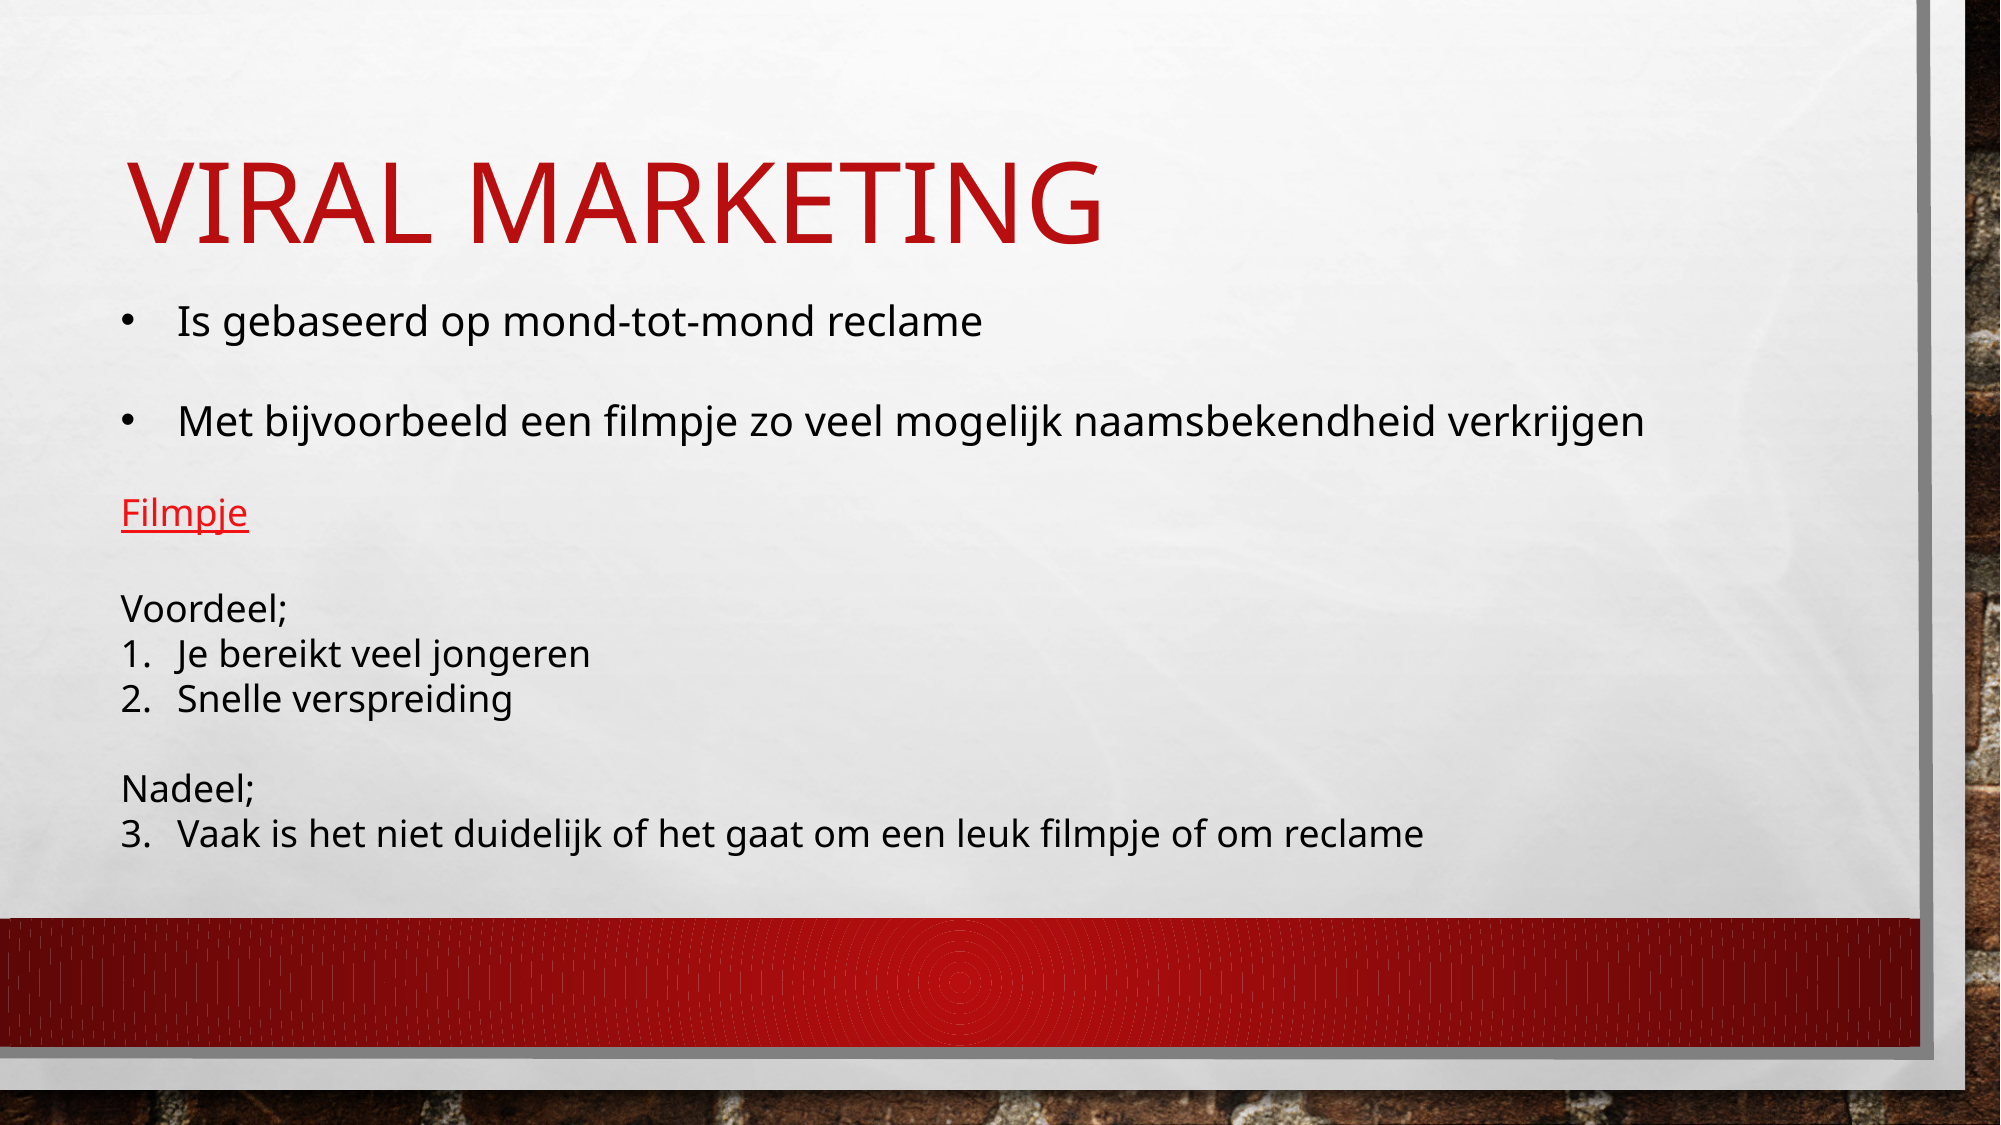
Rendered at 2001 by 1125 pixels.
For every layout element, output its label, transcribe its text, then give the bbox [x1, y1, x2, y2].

text_box Is gebaseerd op mond-tot-mond reclame Met bijvoorbeeld een filmpje zo veel mogelijk naamsbekendheid verkrijgen Filmpje Voordeel; Je bereikt veel jongeren Snelle verspreiding Nadeel; Vaak is het niet duidelijk of het gaat om een leuk filmpje of om reclame [105, 287, 1825, 908]
title Viral marketing [112, 112, 1818, 287]
picture [0, 0, 2000, 1125]
